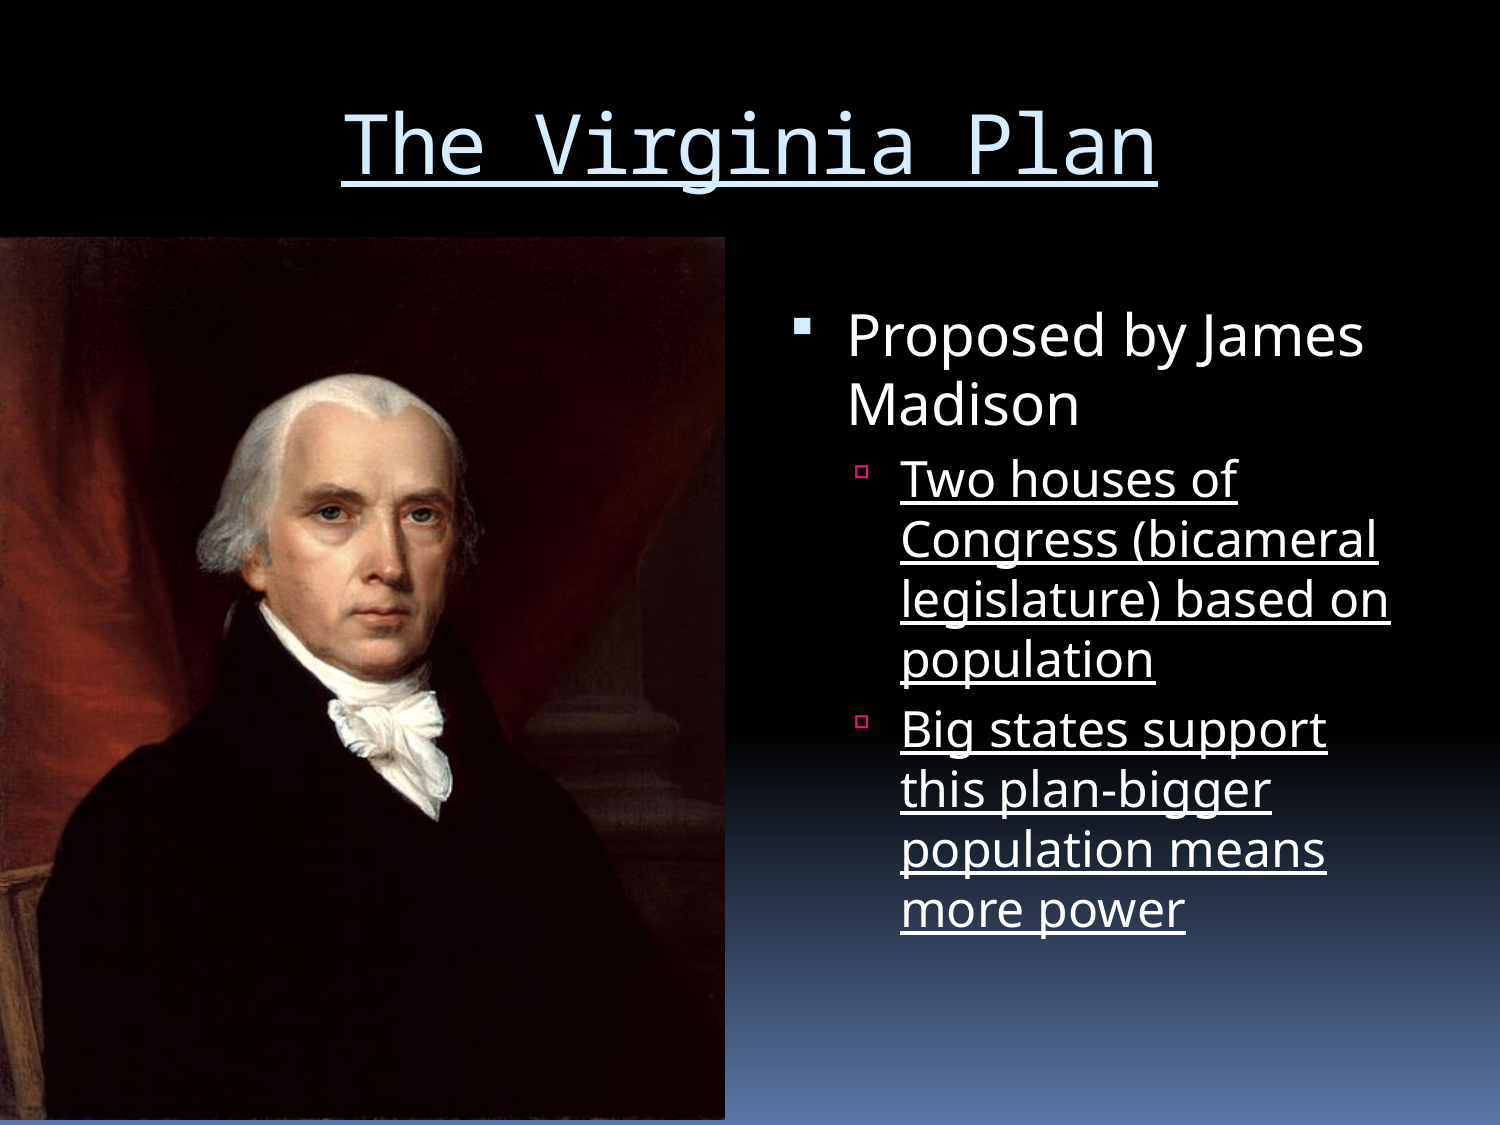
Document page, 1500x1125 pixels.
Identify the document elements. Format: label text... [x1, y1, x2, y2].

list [0, 237, 726, 1121]
list Proposed by James Madison Two houses of Congress (bicameral legislature) based on population Big states support this plan-bigger population means more power [763, 290, 1427, 1033]
title The Virginia Plan [75, 83, 1425, 234]
